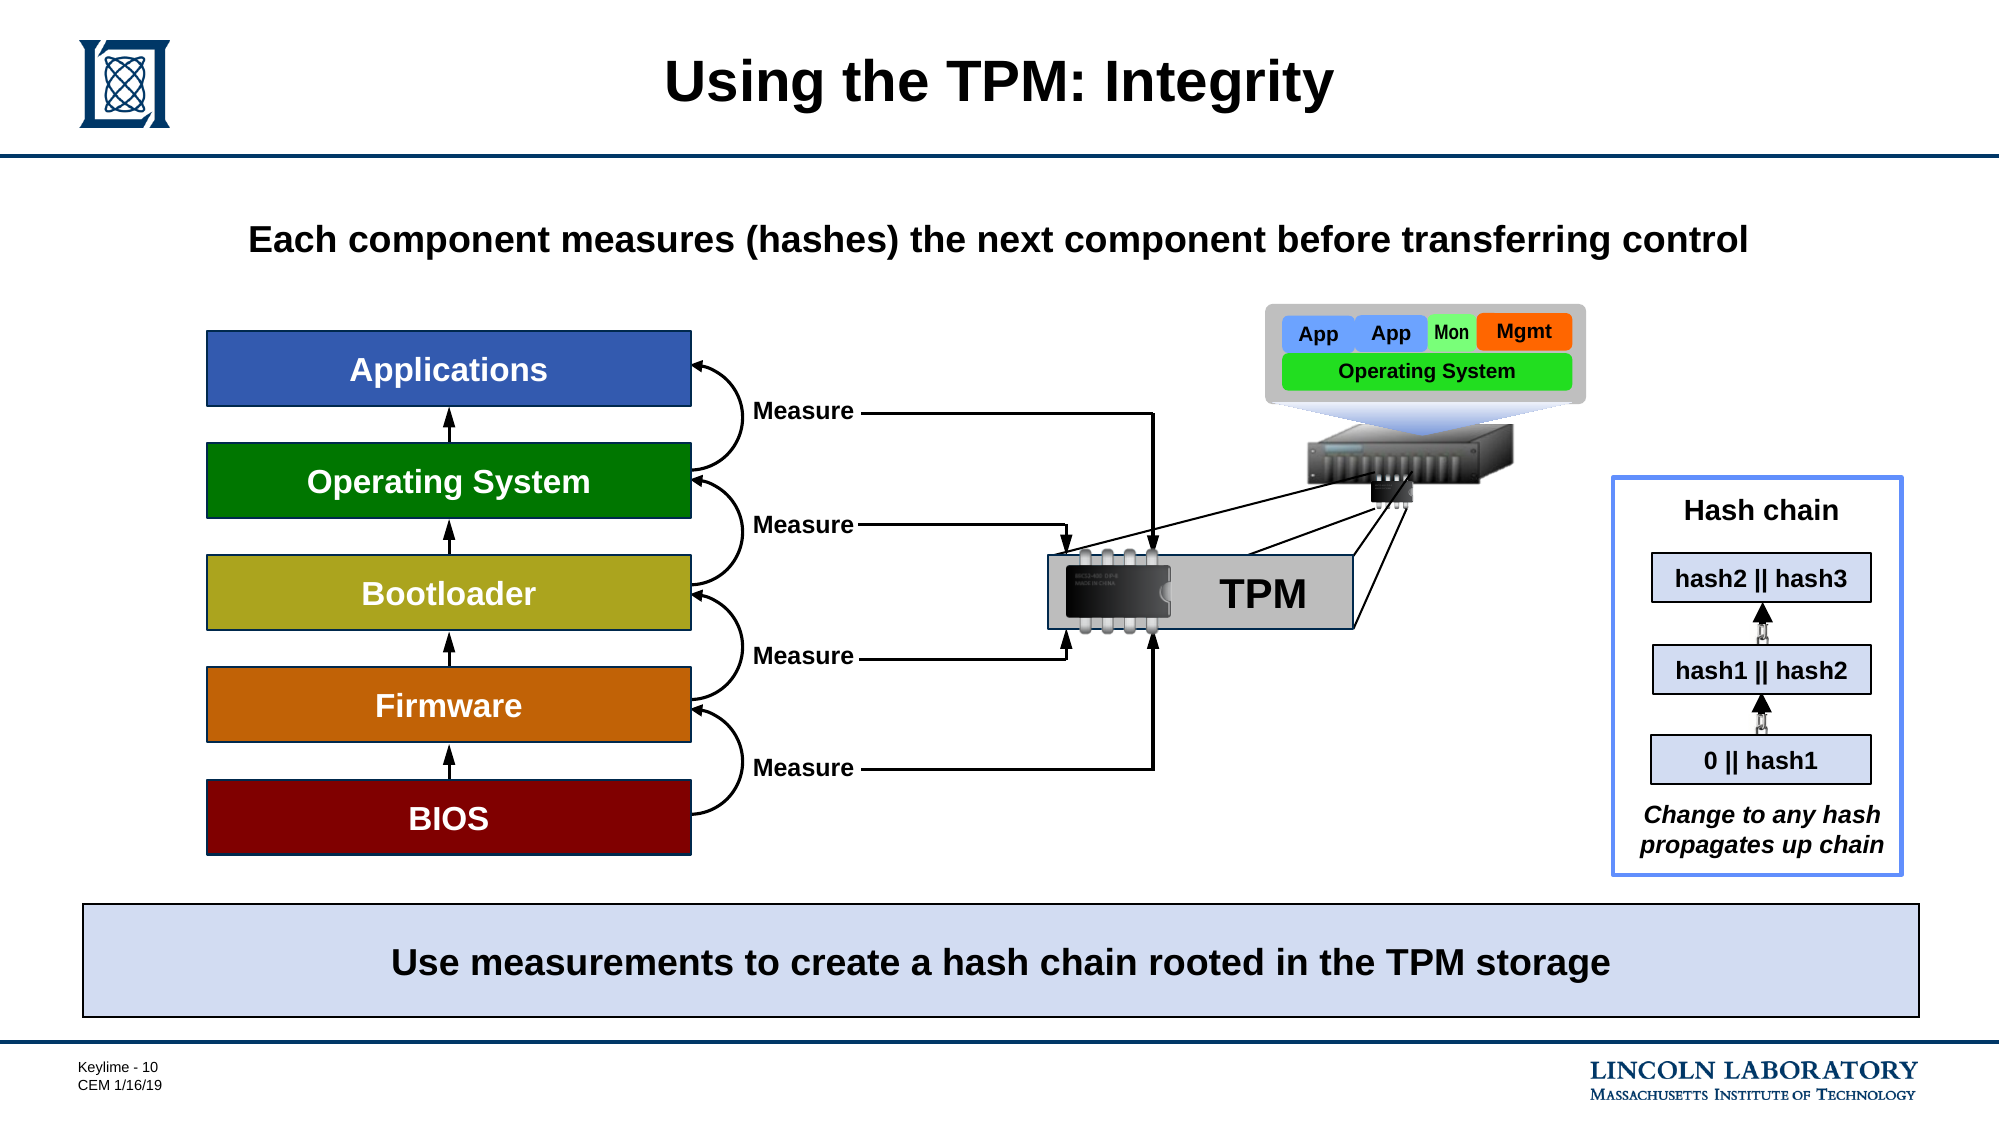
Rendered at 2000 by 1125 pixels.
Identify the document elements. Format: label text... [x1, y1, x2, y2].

picture [1050, 524, 1186, 659]
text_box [206, 779, 692, 855]
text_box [1264, 303, 1587, 486]
title Using the TPM: Integrity [205, 16, 1794, 151]
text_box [1157, 508, 1348, 553]
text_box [697, 564, 1043, 586]
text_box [697, 593, 1043, 626]
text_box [637, 627, 1154, 815]
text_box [637, 364, 1154, 557]
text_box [1612, 477, 1908, 875]
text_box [206, 330, 692, 406]
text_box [206, 554, 692, 631]
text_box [1157, 471, 1351, 507]
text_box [206, 667, 692, 743]
list Each component measures (hashes) the next component before transferring control [103, 212, 1895, 332]
picture [1588, 1061, 1918, 1100]
picture [79, 40, 170, 128]
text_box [1353, 470, 1413, 557]
picture [1364, 464, 1420, 519]
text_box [206, 442, 692, 519]
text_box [1190, 554, 1354, 630]
text_box Use measurements to create a hash chain rooted in the TPM storage [83, 903, 1920, 1017]
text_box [1357, 564, 1407, 630]
